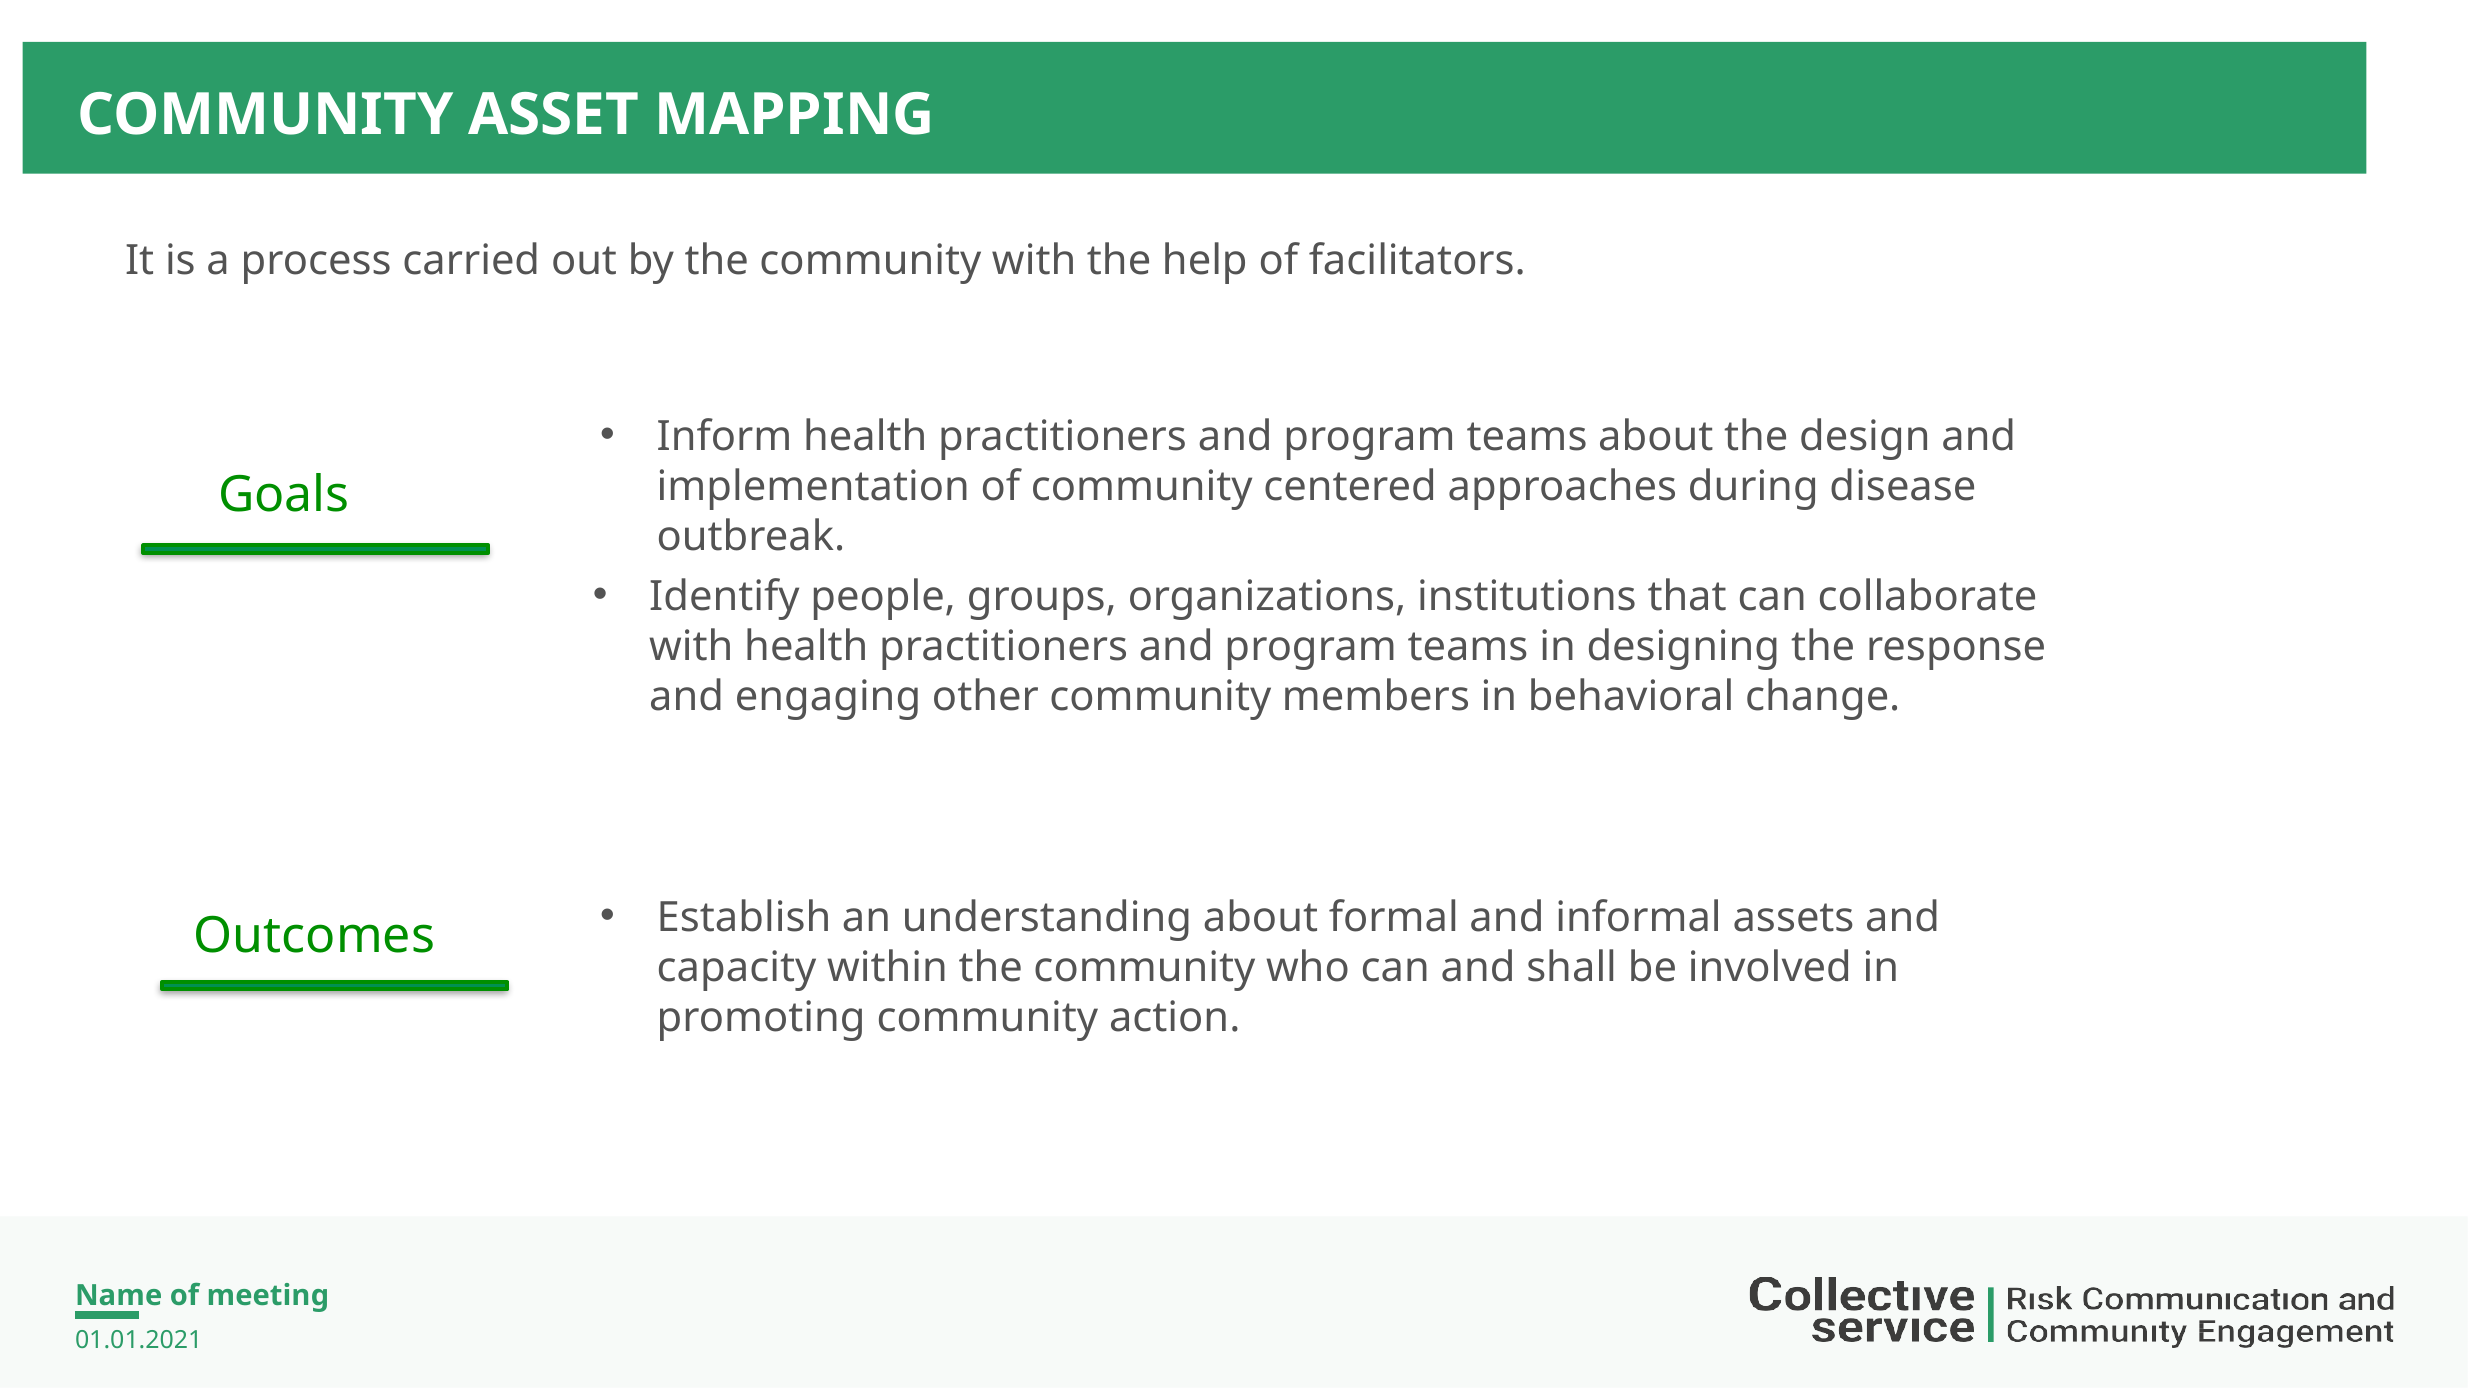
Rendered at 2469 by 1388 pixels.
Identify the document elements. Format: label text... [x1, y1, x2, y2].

text_box Identify people, groups, organizations, institutions that can collaborate with health practitioners and program teams in designing the response and engaging other community members in behavioral change. [585, 518, 2086, 749]
picture [1749, 1277, 1974, 1342]
text_box Goals [210, 453, 359, 529]
text_box COMMUNITY ASSET MAPPING [75, 71, 1328, 147]
picture [2007, 1286, 2394, 1348]
text_box Establish an understanding about formal and informal assets and capacity within the community who can and shall be involved in promoting community action. [570, 889, 2100, 1070]
text_box It is a process carried out by the community with the help of facilitators. [117, 225, 2239, 291]
text_box [162, 981, 508, 990]
text_box Outcomes [186, 894, 490, 970]
text_box Inform health practitioners and program teams about the design and implementation of community centered approaches during disease outbreak. [570, 358, 2125, 589]
text_box [22, 41, 2367, 174]
text_box [143, 545, 489, 553]
